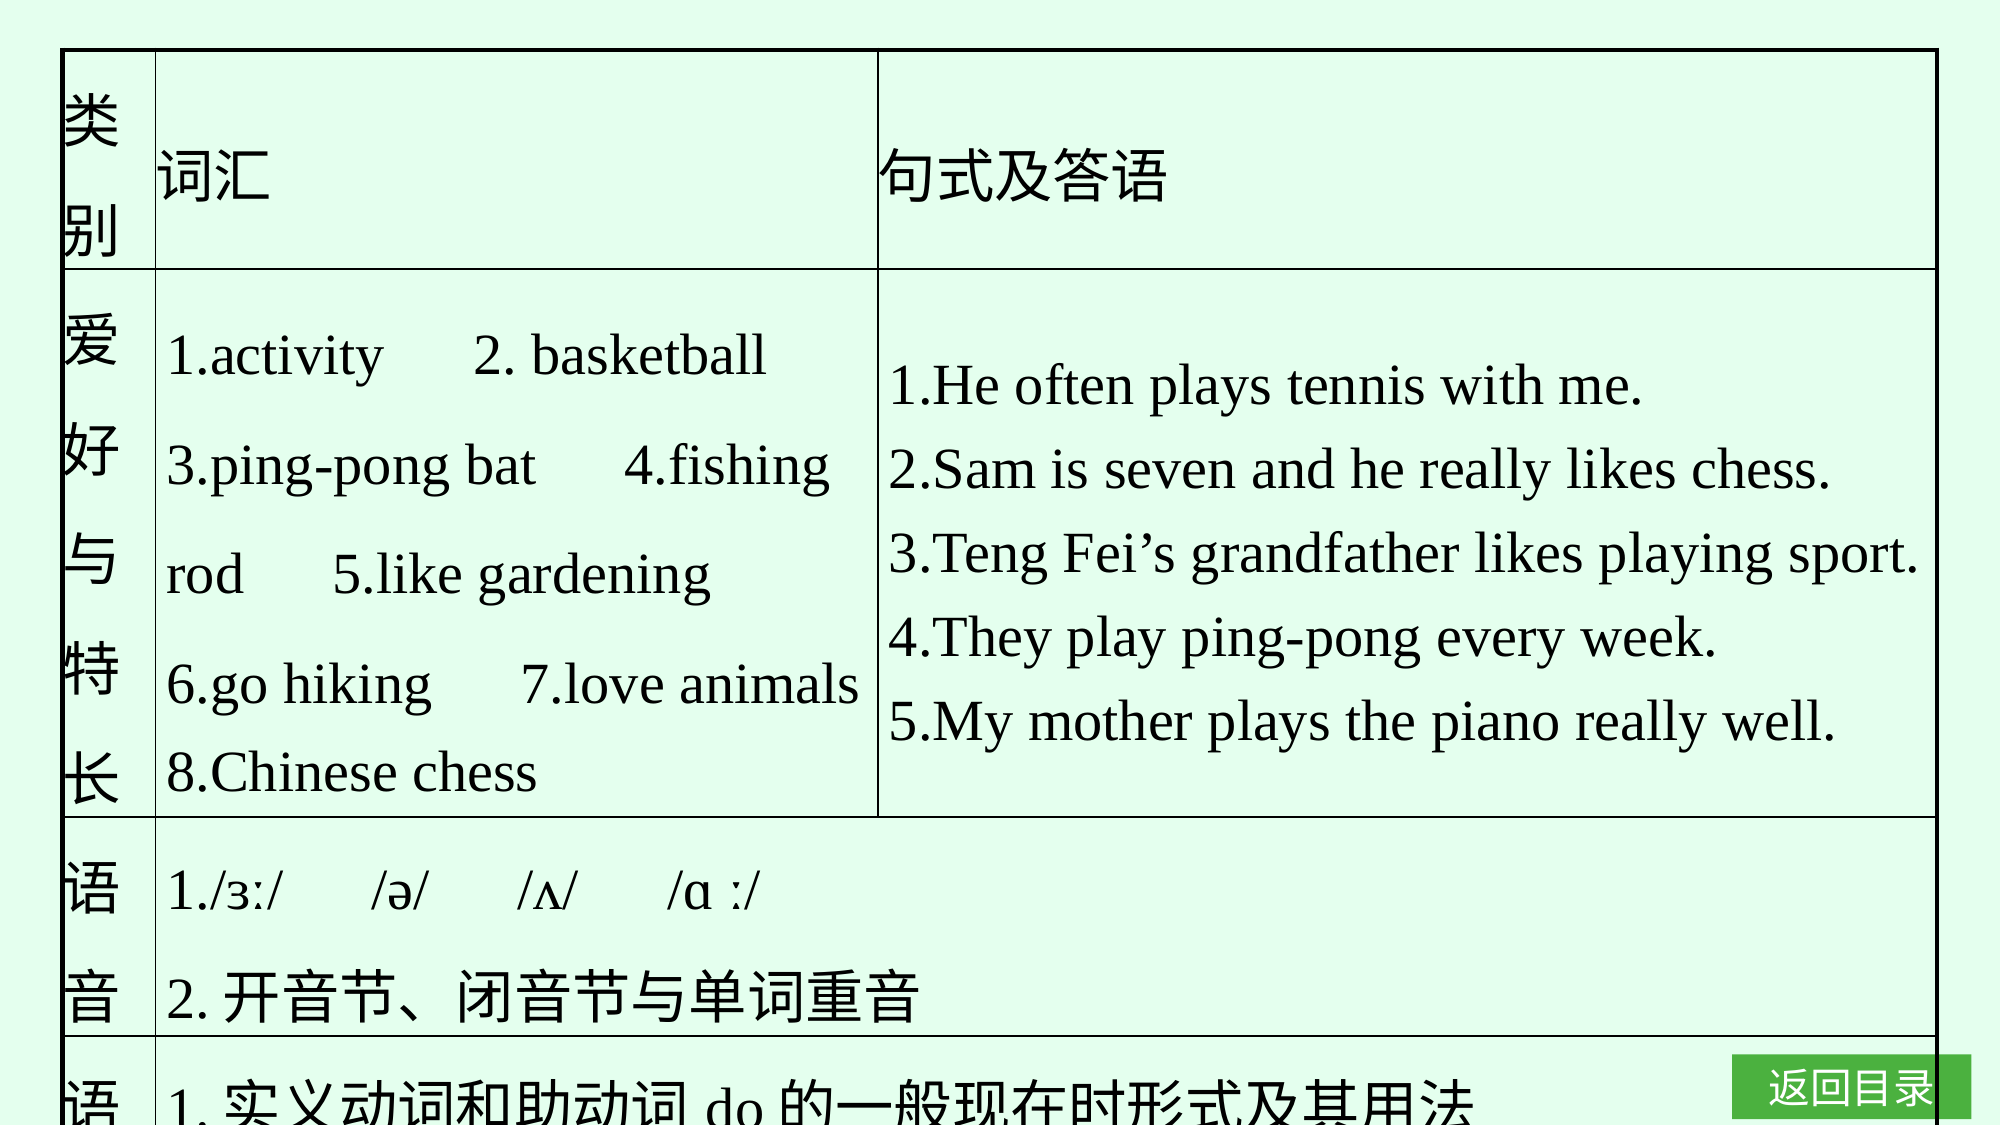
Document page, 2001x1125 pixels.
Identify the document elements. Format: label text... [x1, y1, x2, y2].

table_header 句式及答语 [879, 52, 1935, 268]
table_cell 语 音 [65, 818, 155, 1035]
table_header 类别 [65, 52, 155, 268]
table_cell 1./ɜː/ /ə/ /ʌ/ /ɑ ː/ 2.开音节、闭音节与单词重音 [156, 818, 1935, 1035]
table_cell 1.activity 2. basketball 3.ping-pong bat 4.fishing rod 5.like gardening 6.go hiking 7.love animals 8.Chinese chess [156, 270, 877, 816]
table_cell 语 法 [65, 1037, 155, 1125]
table_cell 爱 好 与 特 长 [65, 270, 155, 816]
table_header 词汇 [156, 52, 877, 268]
table_cell 1.He often plays tennis with me. 2.Sam is seven and he really likes chess. 3.Teng Fei’s grandfather likes playing sport. 4.They play ping-pong every week. 5.My mother plays the piano really well. [879, 270, 1935, 816]
table_cell 1.实义动词和助动词do的一般现在时形式及其用法 2.名词所有格形式 -’s的意义及用法 [156, 1037, 1935, 1125]
